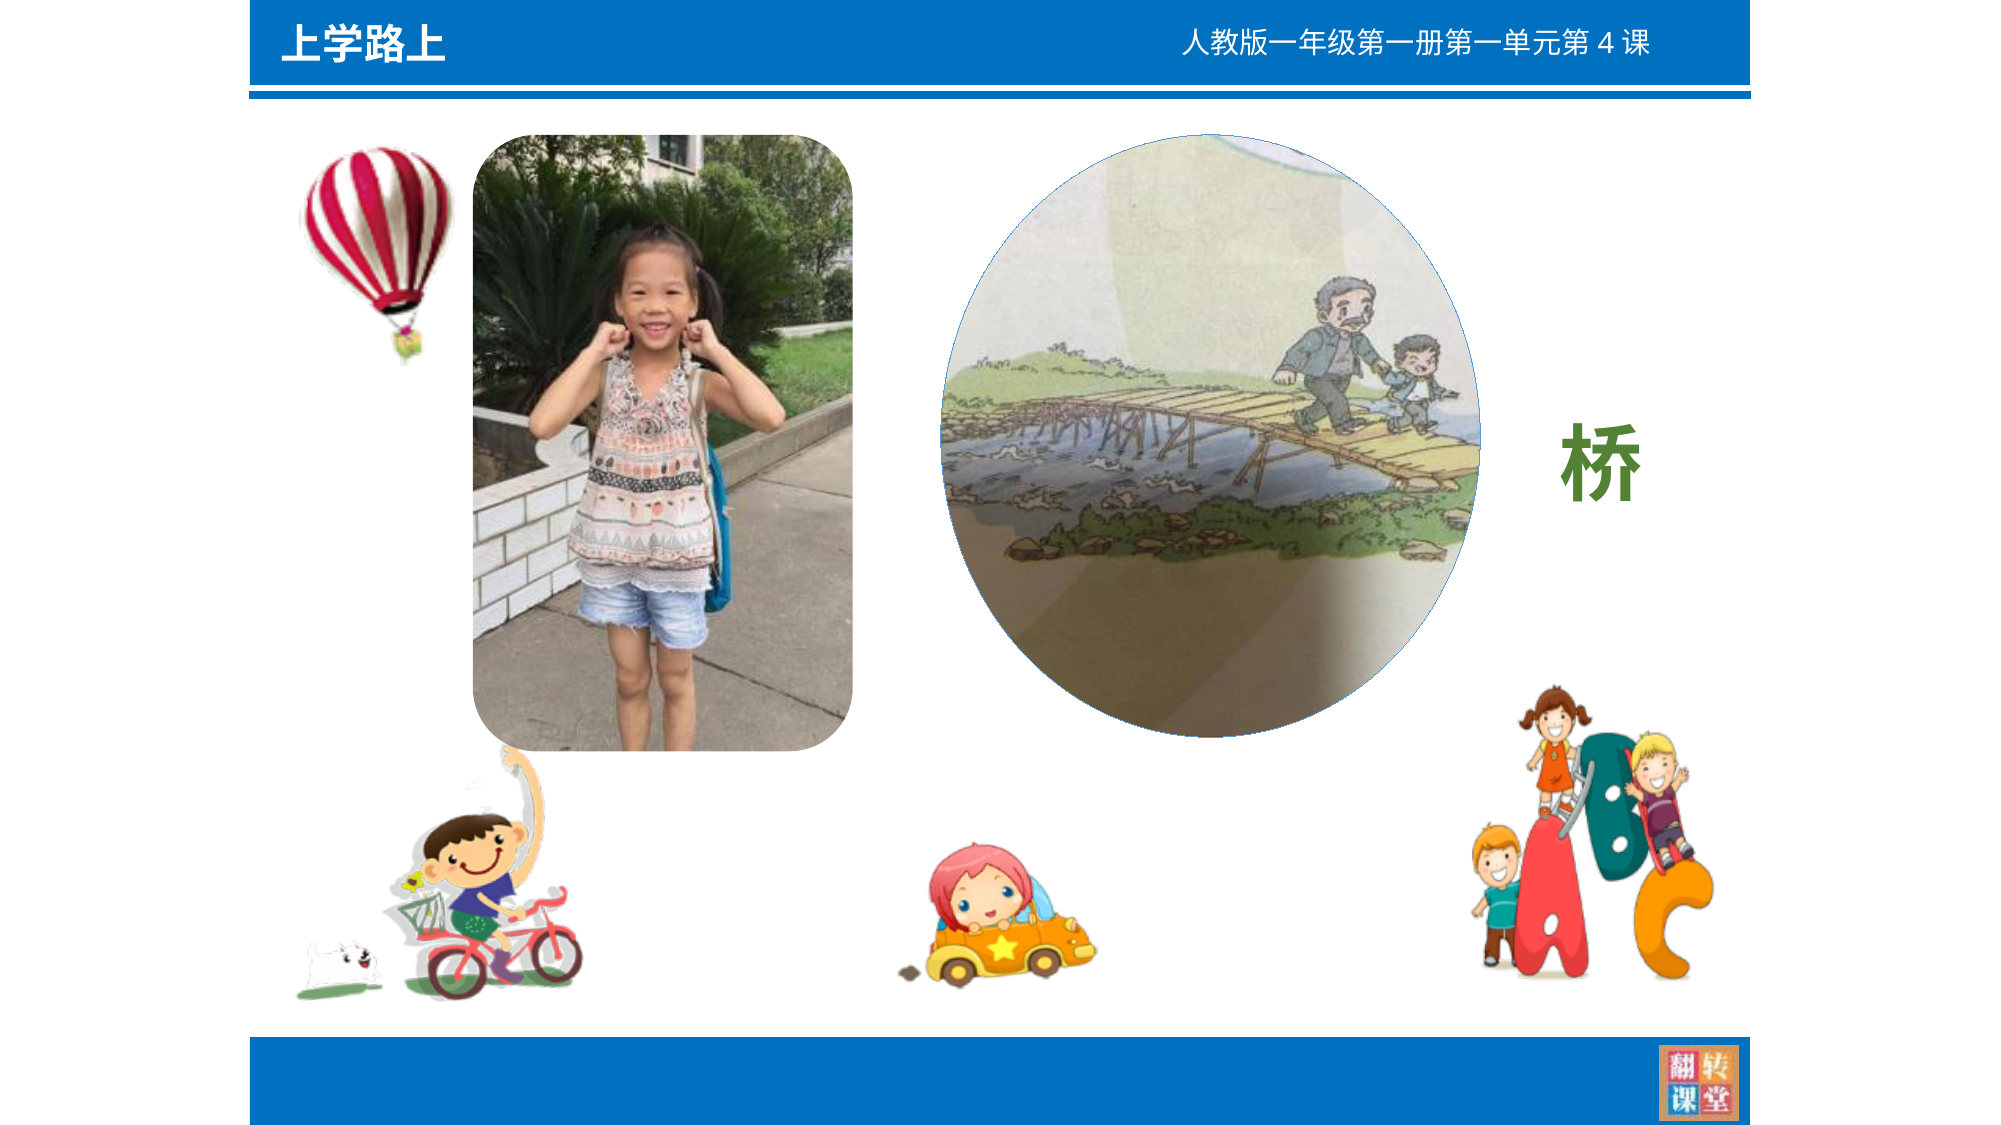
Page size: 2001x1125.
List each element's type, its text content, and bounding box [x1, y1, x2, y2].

text_box [249, 91, 1751, 99]
text_box [249, 0, 1751, 86]
text_box [249, 1036, 1751, 1125]
text_box 人教版一年级第一册第一单元第4课 [1166, 17, 1733, 67]
text_box 桥 [1544, 403, 1660, 519]
picture [1659, 1045, 1739, 1121]
picture [246, 118, 1733, 1042]
text_box 上学路上 [265, 10, 1026, 76]
